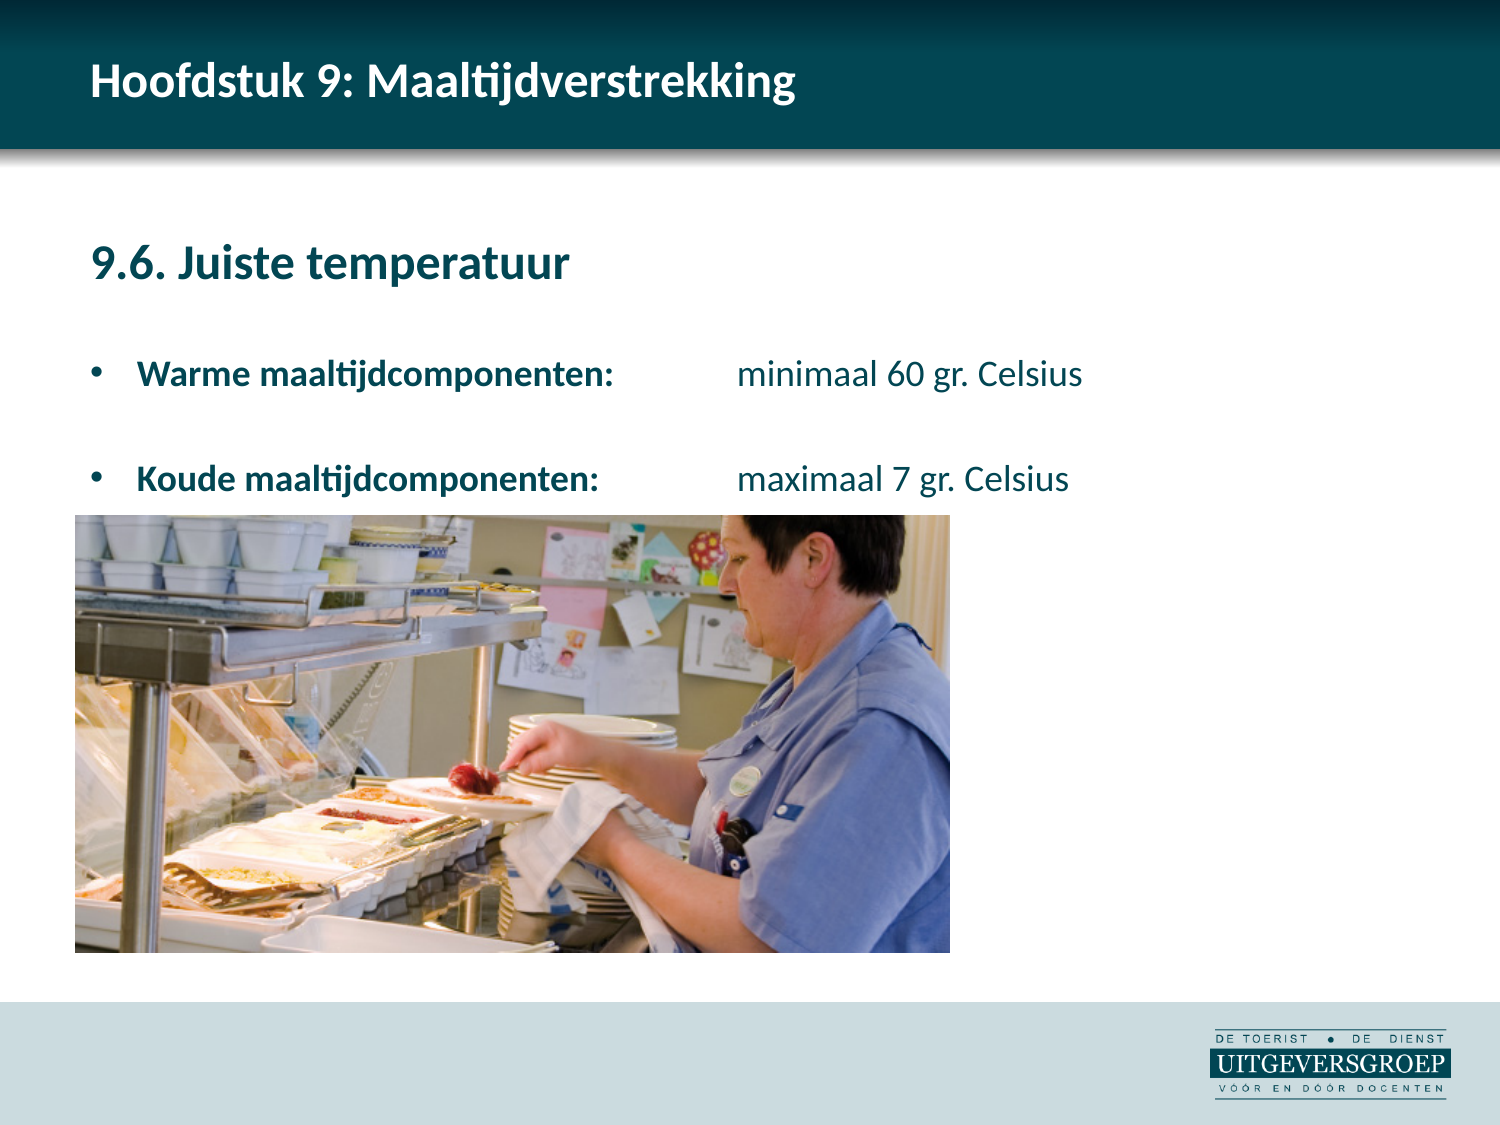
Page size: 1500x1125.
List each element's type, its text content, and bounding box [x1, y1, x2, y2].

picture [74, 514, 950, 953]
picture [1210, 1021, 1451, 1106]
title Hoofdstuk 9: Maaltijdverstrekking [75, 0, 1425, 172]
list 9.6. Juiste temperatuur Warme maaltijdcomponenten: minimaal 60 gr. Celsius Koude maaltijdcomponenten: maximaal 7 gr. Celsius [75, 221, 1425, 965]
